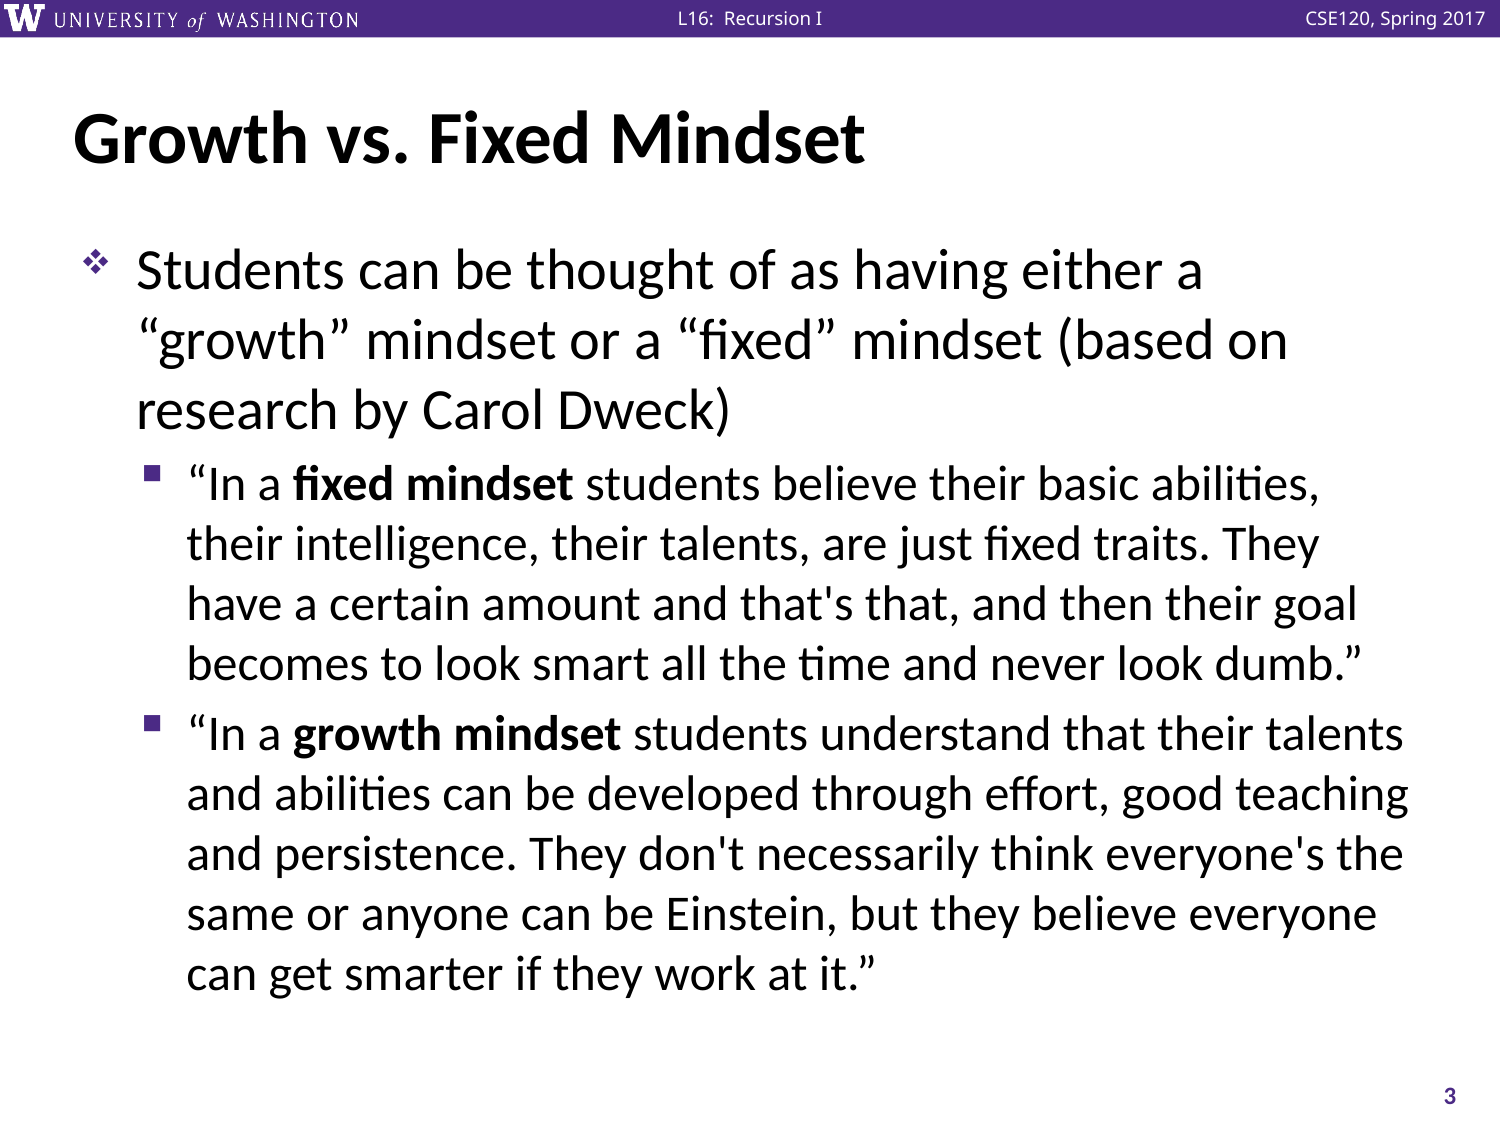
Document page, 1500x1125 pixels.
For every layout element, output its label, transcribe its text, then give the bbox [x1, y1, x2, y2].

picture [4, 4, 358, 32]
title Growth vs. Fixed Mindset [58, 71, 1438, 197]
list Students can be thought of as having either a “growth” mindset or a “fixed” mindset (based on research by Carol Dweck) “In a fixed mindset students believe their basic abilities, their intelligence, their talents, are just fixed traits. They have a certain amount and that's that, and then their goal becomes to look smart all the time and never look dumb.” “In a growth mindset students understand that their talents and abilities can be developed through effort, good teaching and persistence. They don't necessarily think everyone's the same or anyone can be Einstein, but they believe everyone can get smarter if they work at it.” [64, 223, 1438, 1040]
slide_number 3 [1400, 1065, 1500, 1125]
